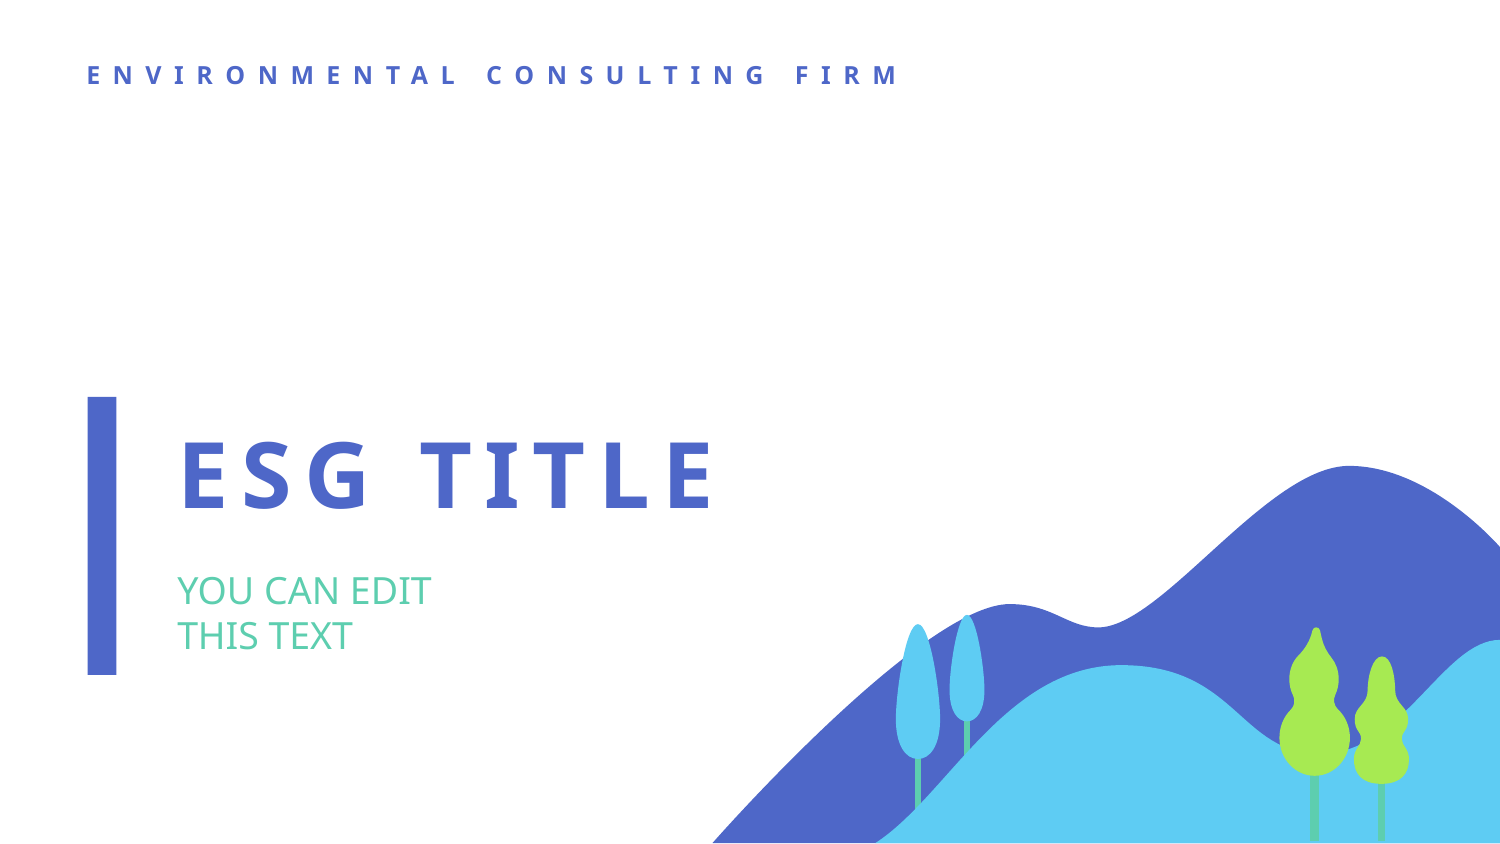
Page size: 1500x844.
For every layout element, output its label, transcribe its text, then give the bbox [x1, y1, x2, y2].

text_box ENVIRONMENTAL CONSULTING FIRM [71, 52, 1228, 97]
text_box [85, 395, 119, 677]
list ESG TITLE [162, 409, 838, 535]
list YOU CAN EDIT THIS TEXT [162, 559, 488, 660]
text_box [712, 465, 1500, 844]
